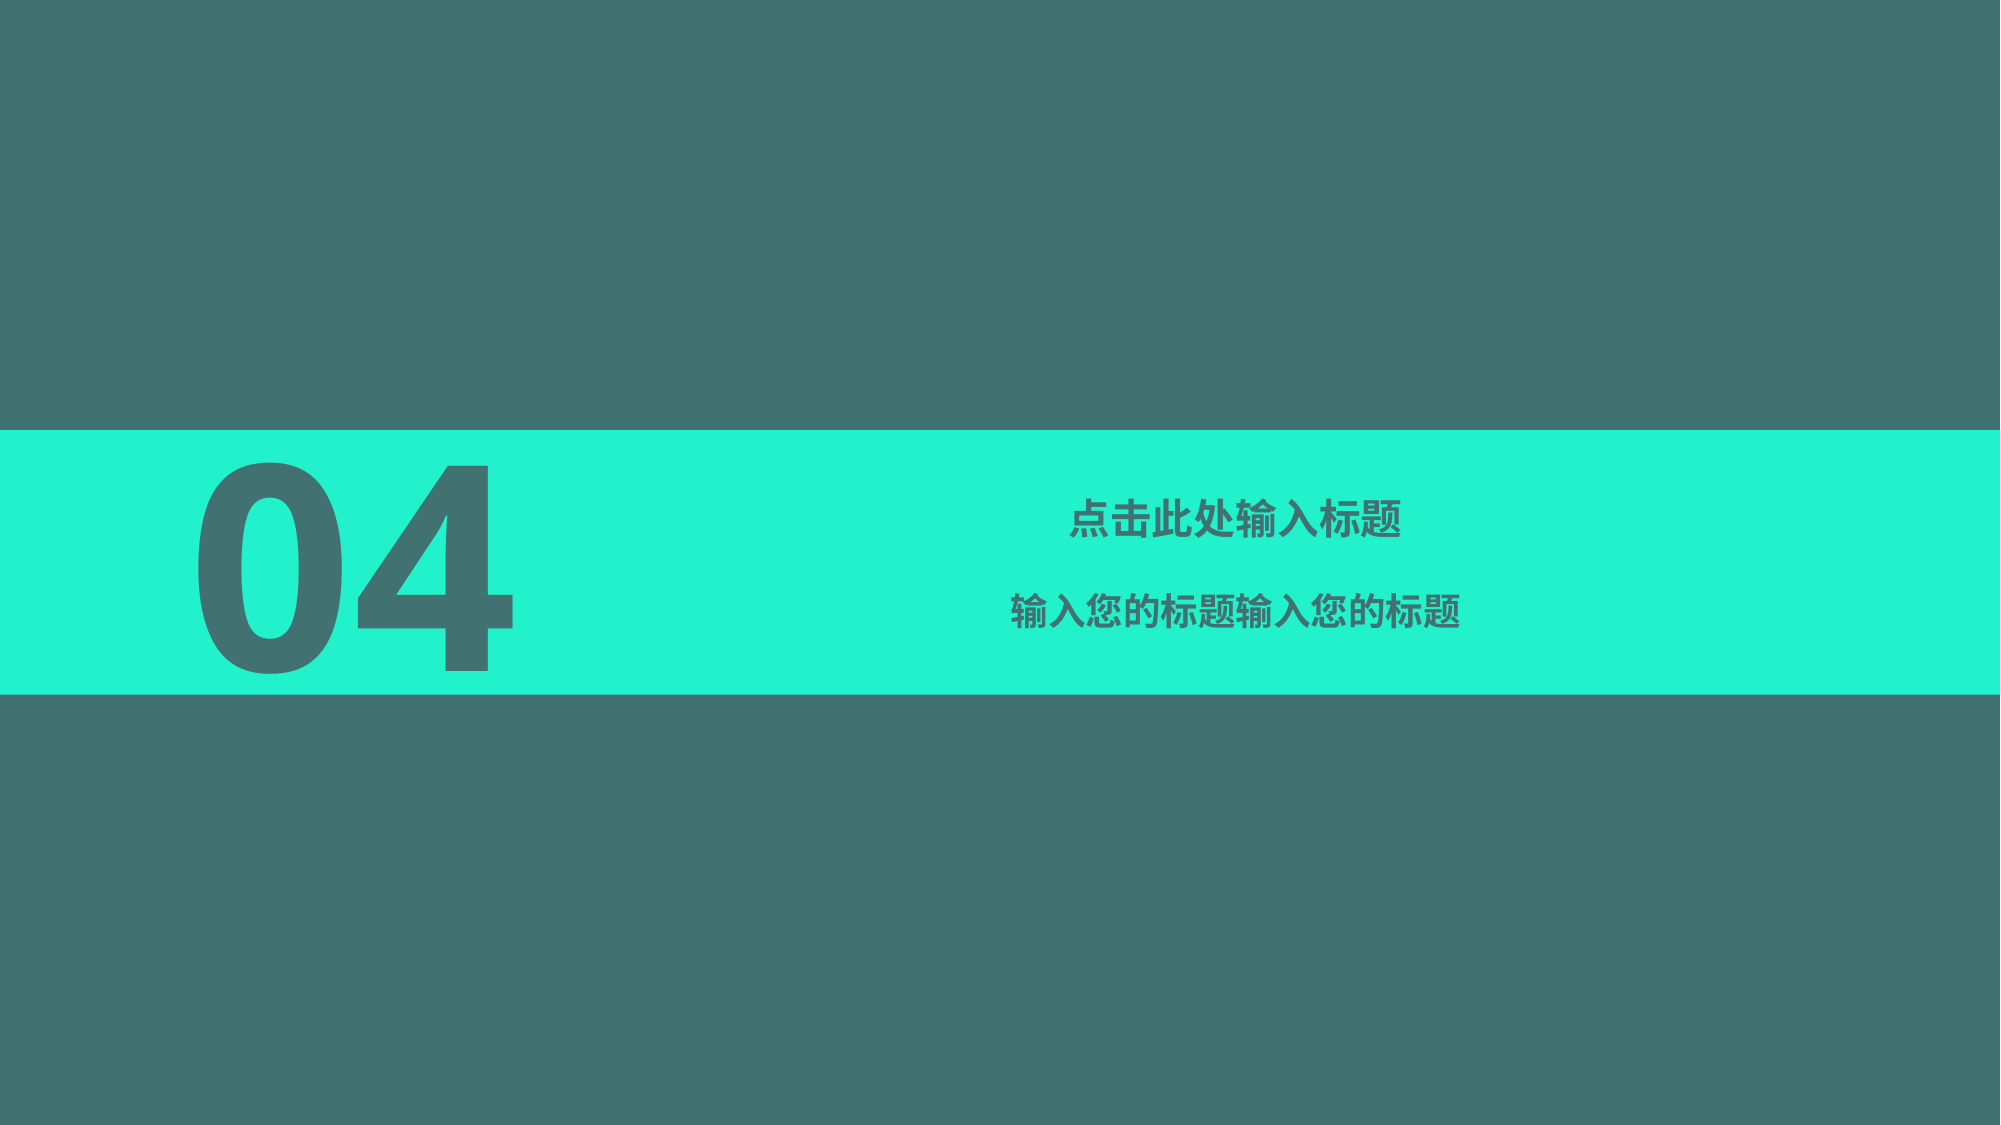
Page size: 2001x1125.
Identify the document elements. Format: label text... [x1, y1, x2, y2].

text_box [0, 0, 2000, 430]
text_box 04 [173, 376, 602, 748]
text_box 输入您的标题输入您的标题 [970, 571, 1501, 641]
text_box [602, 430, 2000, 695]
text_box [0, 430, 173, 695]
text_box [0, 695, 2000, 1125]
text_box 点击此处输入标题 [1053, 485, 1418, 551]
